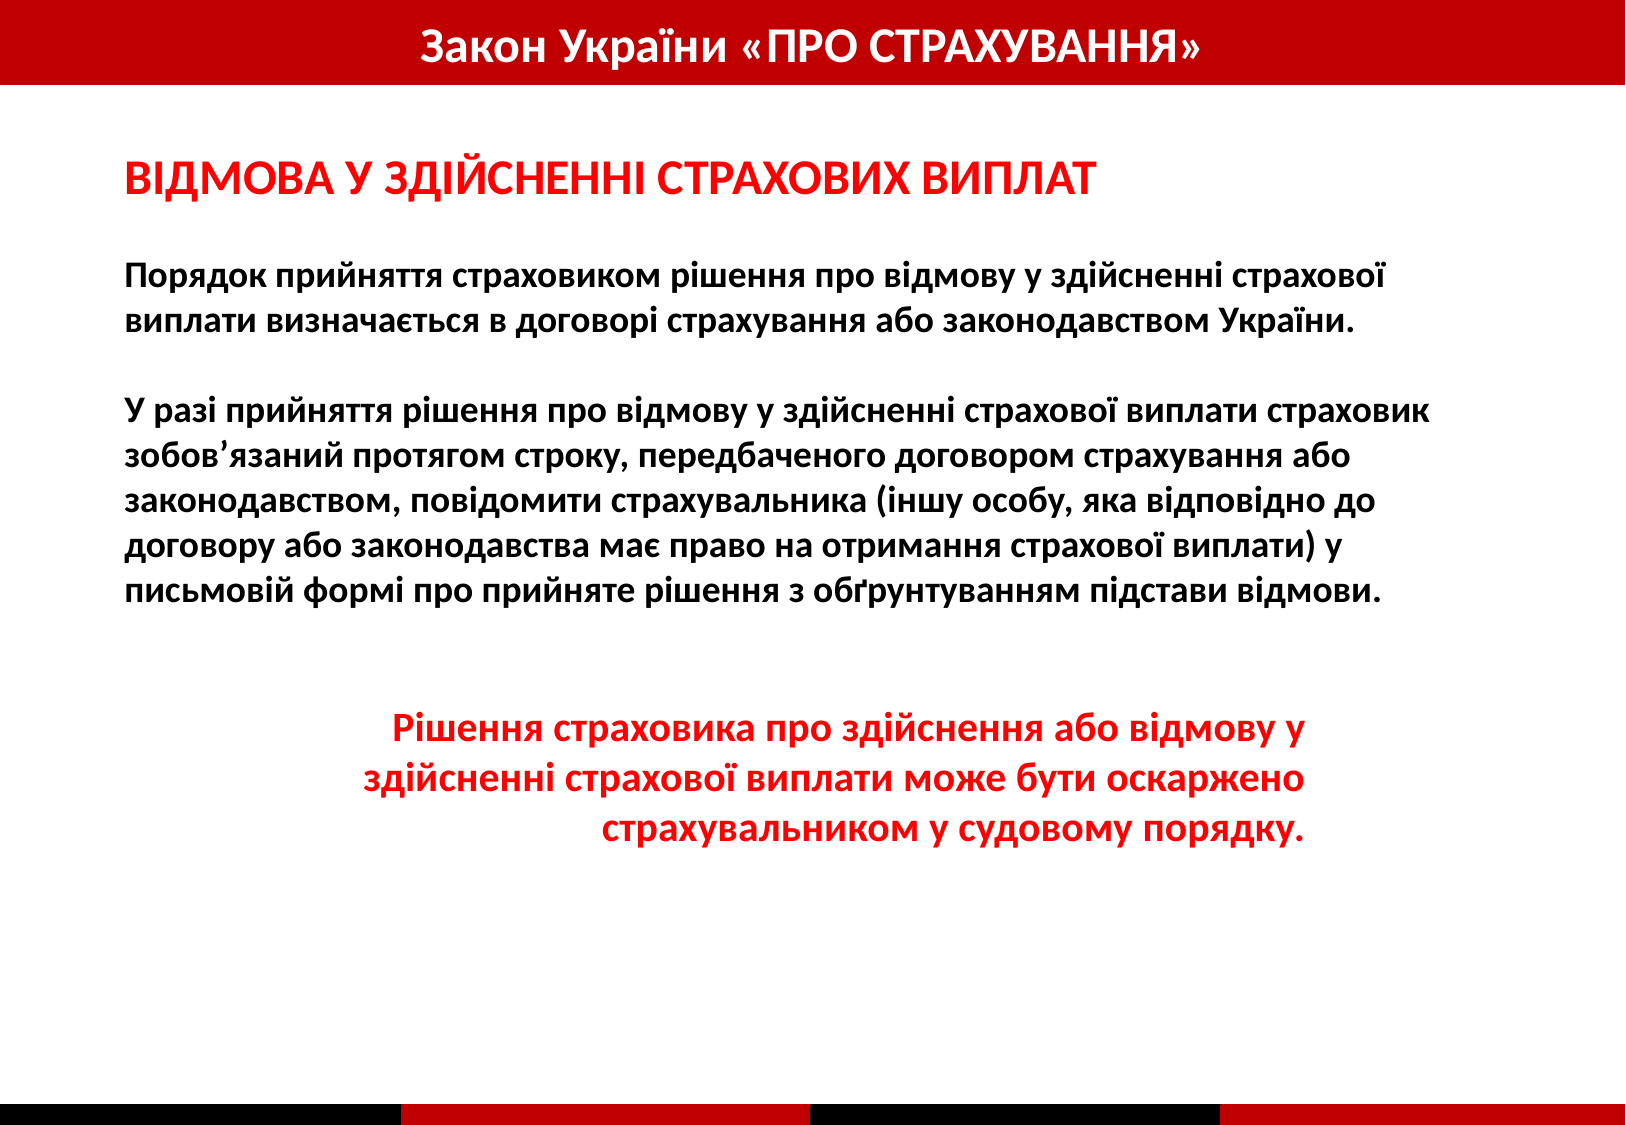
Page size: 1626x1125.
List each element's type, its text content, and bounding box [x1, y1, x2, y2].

text_box Закон України «ПРО СТРАХУВАННЯ» [0, 0, 1625, 85]
text_box [810, 1104, 1220, 1125]
text_box ВІДМОВА У ЗДІЙСНЕННІ СТРАХОВИХ ВИПЛАТ Порядок прийняття страховиком рішення про відмову у здійсненні страхової виплати визначається в договорі страхування або законодавством України. У разі прийняття рішення про відмову у здійсненні страхової виплати страховик зобов’язаний протягом строку, передбаченого договором страхування або законодавством, повідомити страхувальника (іншу особу, яка відповідно до договору або законодавства має право на отримання страхової виплати) у письмовій формі про прийняте рішення з обґрунтуванням підстави відмови. [109, 137, 1516, 617]
text_box [401, 1104, 810, 1125]
text_box [1220, 1104, 1625, 1125]
text_box Рішення страховика про здійснення або відмову у здійсненні страхової виплати може бути оскаржено страхувальником у судовому порядку. [257, 692, 1321, 858]
text_box [0, 1104, 401, 1125]
